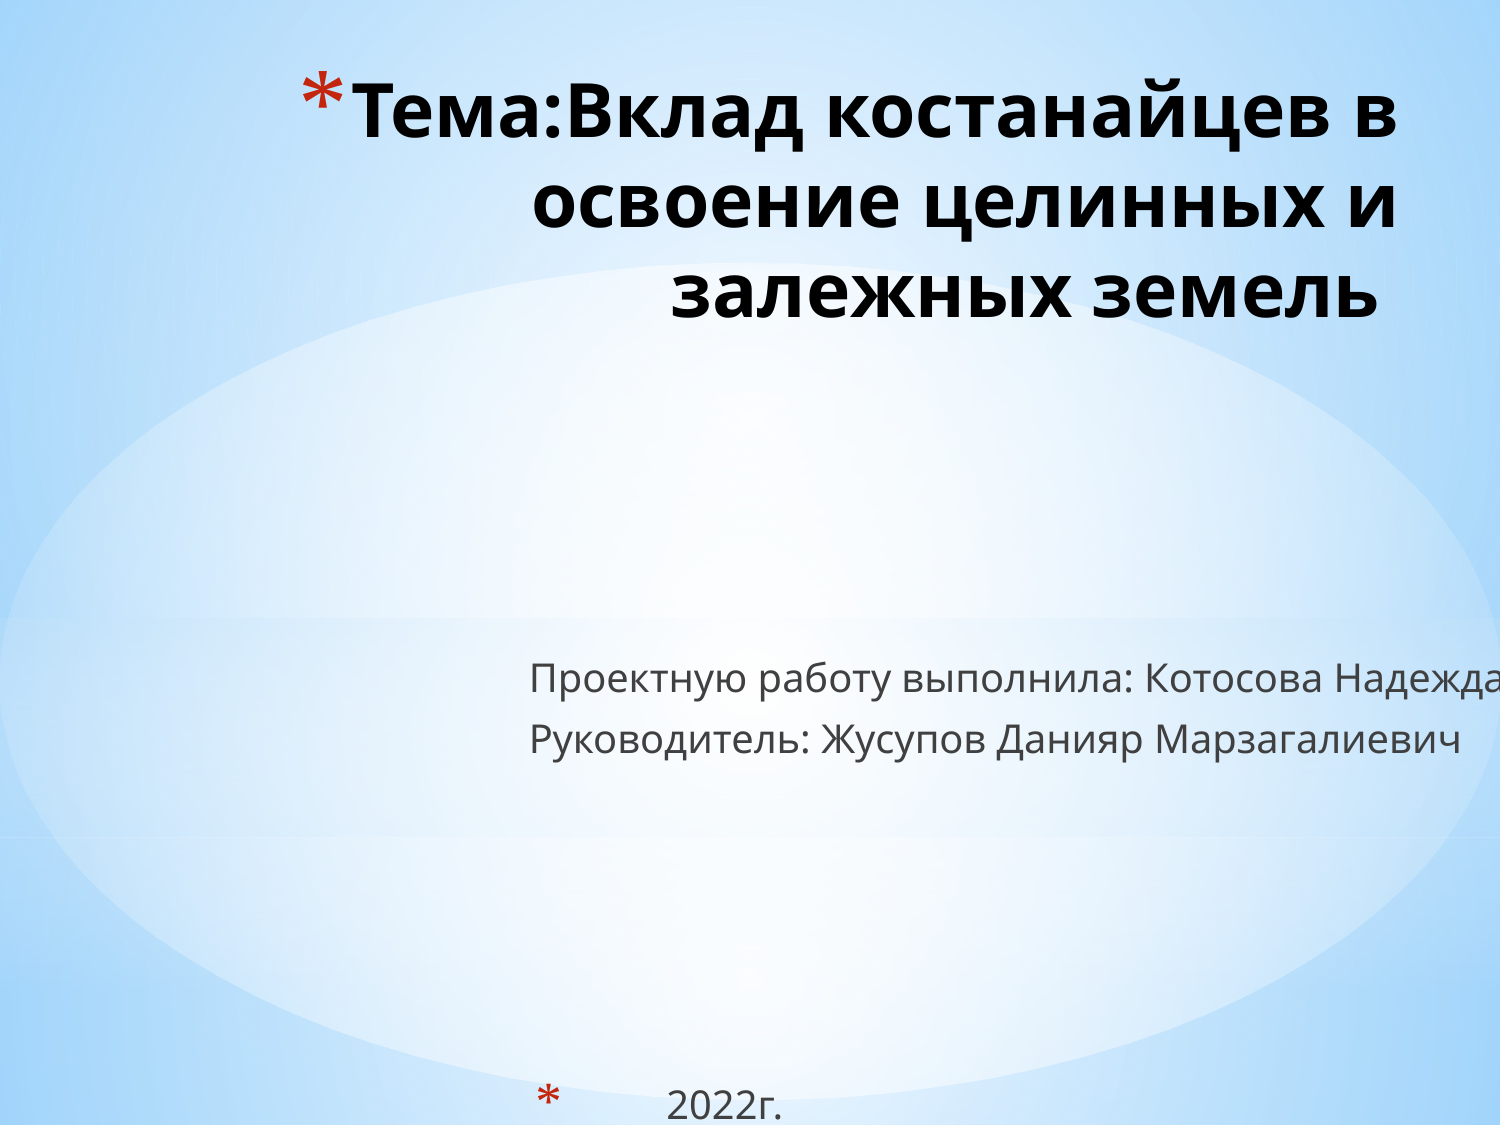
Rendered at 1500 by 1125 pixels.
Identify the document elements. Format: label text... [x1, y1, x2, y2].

title Тема:Вклад костанайцев в освоение целинных и залежных земель [64, 54, 1415, 261]
list Проектную работу выполнила: Котосова Надежда Руководитель: Жусупов Данияр Марзагалиевич 2022г. [513, 645, 1500, 1125]
